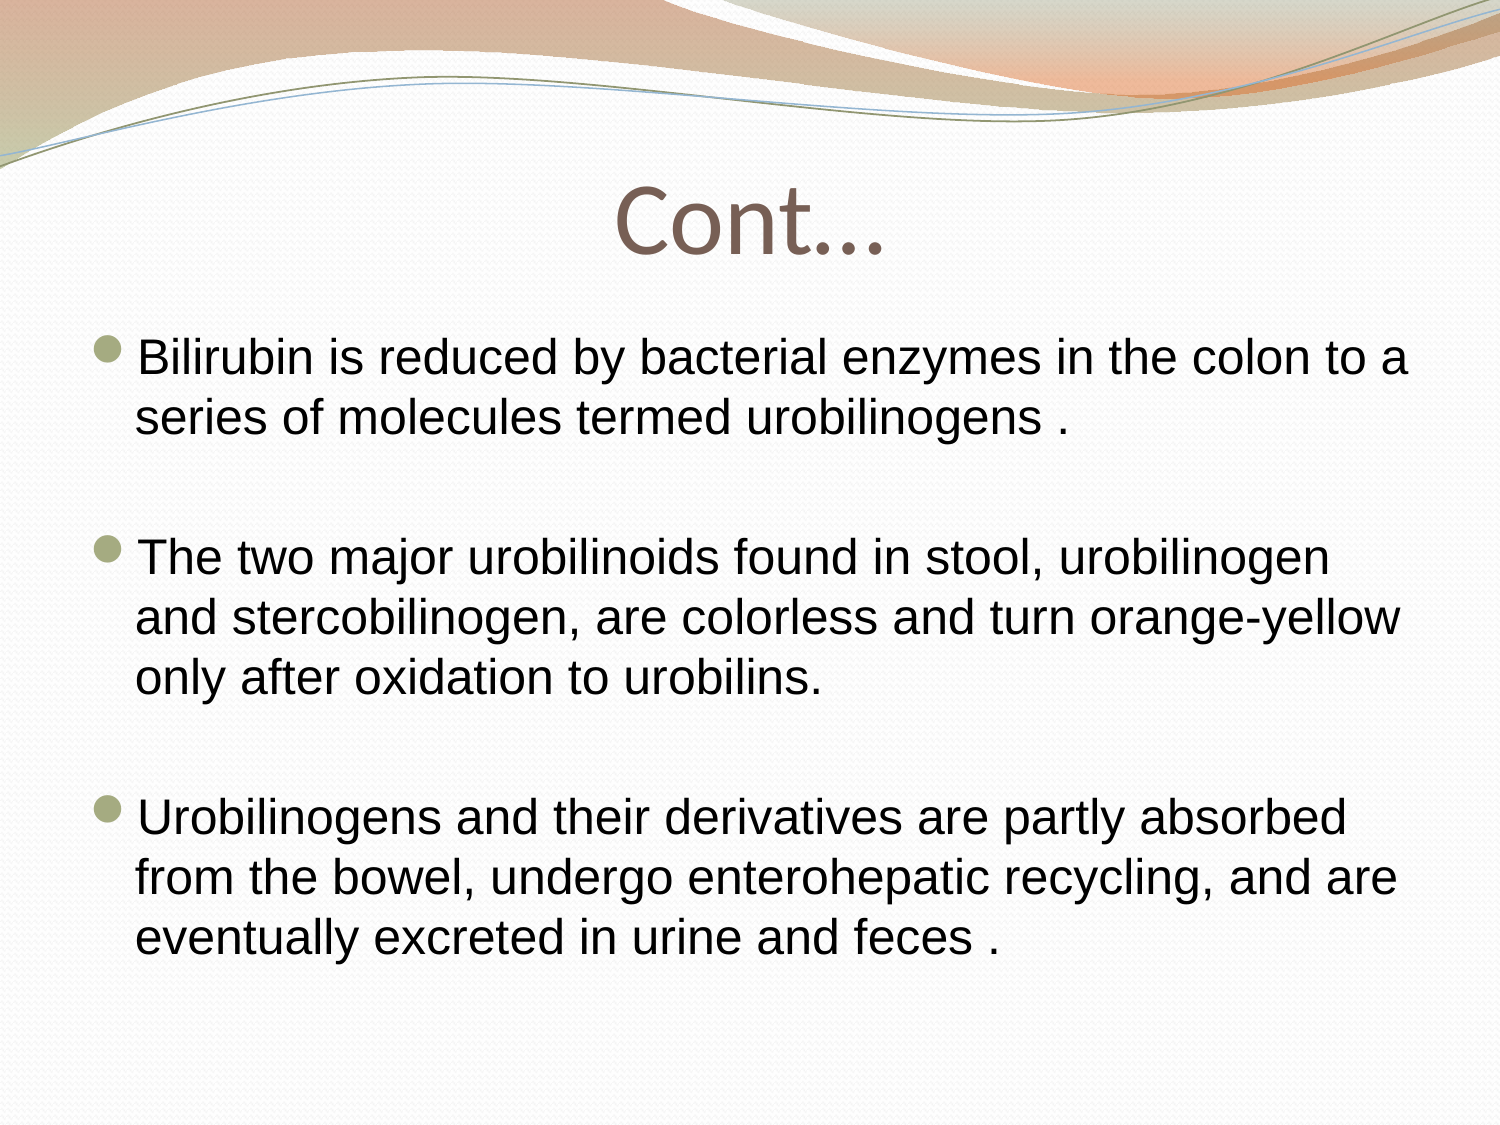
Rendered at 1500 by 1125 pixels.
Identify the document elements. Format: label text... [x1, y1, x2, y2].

title Cont… [75, 115, 1425, 303]
list Bilirubin is reduced by bacterial enzymes in the colon to a series of molecules termed urobilinogens . The two major urobilinoids found in stool, urobilinogen and stercobilinogen, are colorless and turn orange-yellow only after oxidation to urobilins. Urobilinogens and their derivatives are partly absorbed from the bowel, undergo enterohepatic recycling, and are eventually excreted in urine and feces . [75, 317, 1425, 1038]
